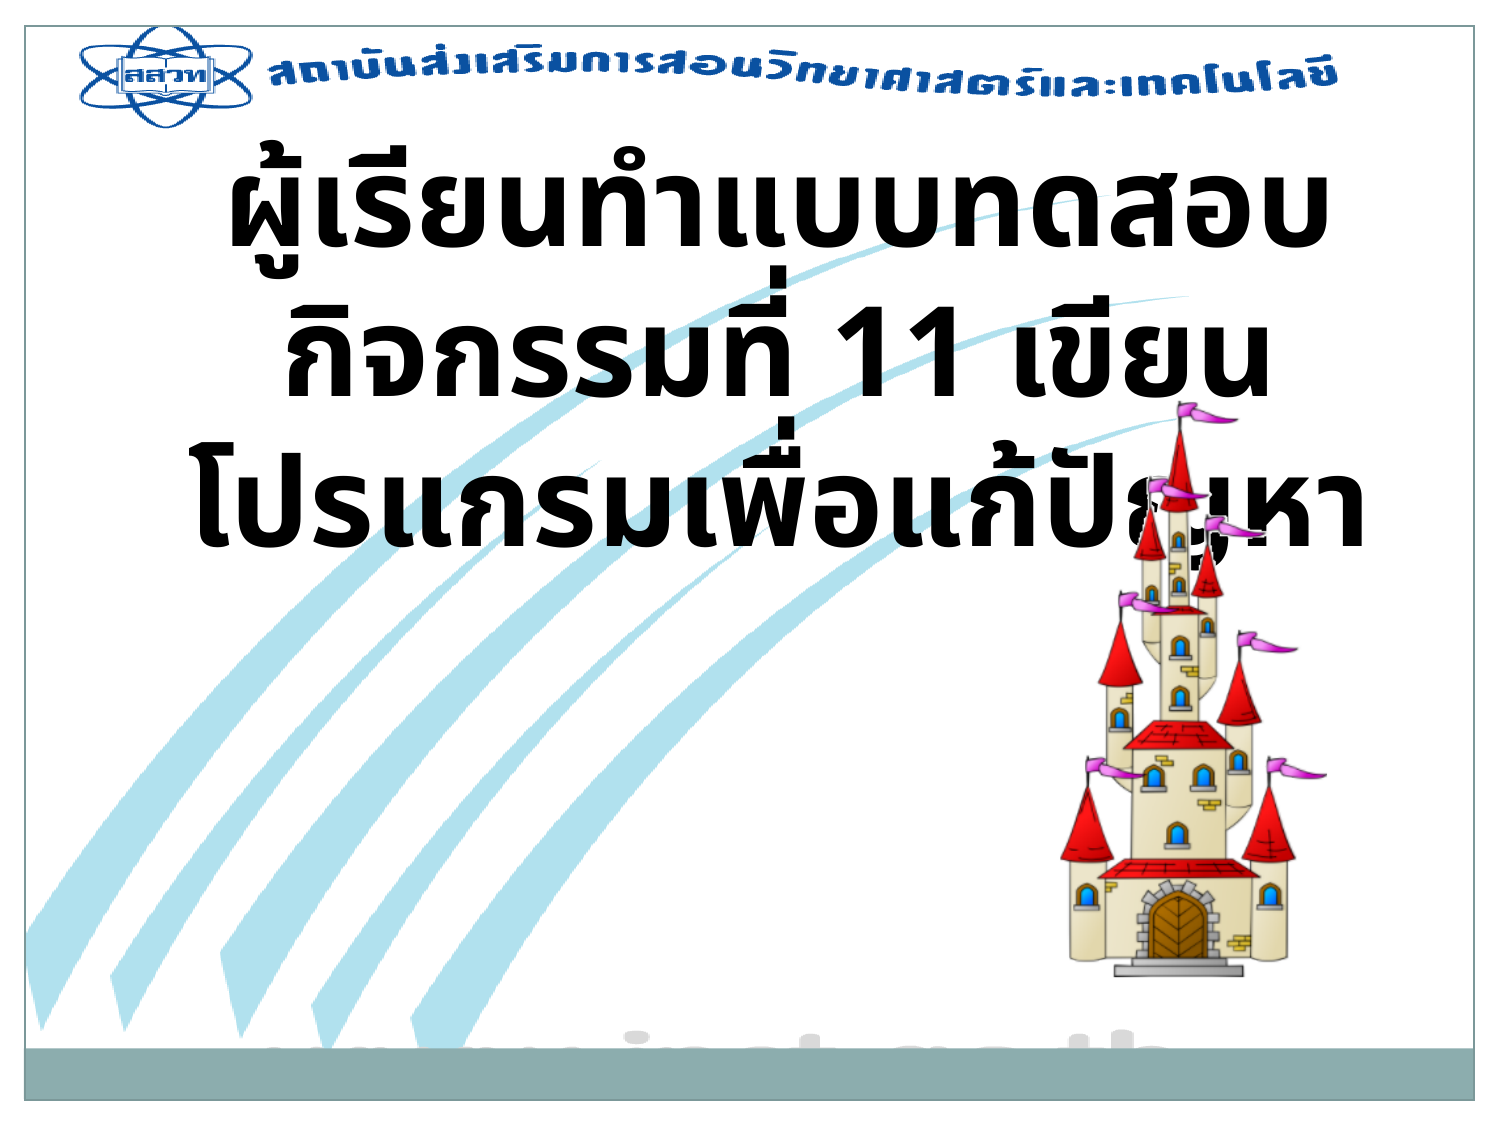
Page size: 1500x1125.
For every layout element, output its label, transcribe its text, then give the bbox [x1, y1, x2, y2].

picture [26, 27, 1473, 1048]
text_box ผู้เรียนทำแบบทดสอบกิจกรรมที่ 11 เขียนโปรแกรมเพื่อแก้ปัญหา [147, 113, 1412, 579]
